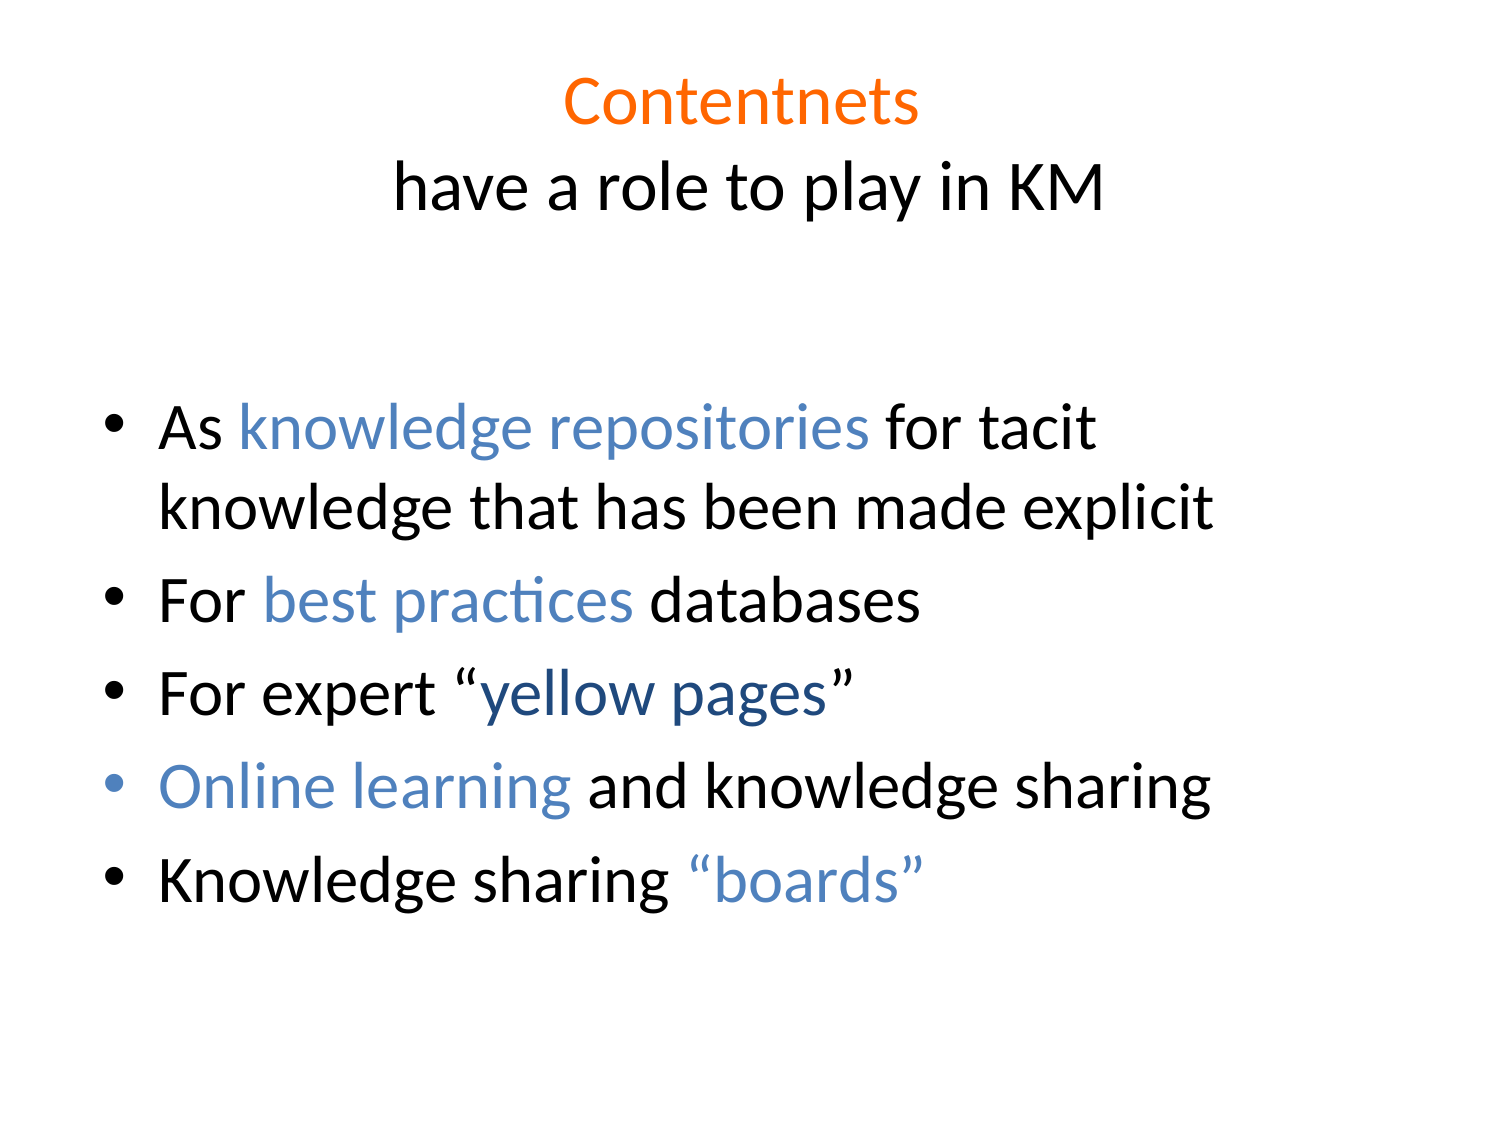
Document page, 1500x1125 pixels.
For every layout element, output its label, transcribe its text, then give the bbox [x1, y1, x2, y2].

title Contentnets have a role to play in KM [75, 45, 1425, 233]
list As knowledge repositories for tacit knowledge that has been made explicit For best practices databases For expert “yellow pages” Online learning and knowledge sharing Knowledge sharing “boards” [87, 375, 1363, 1050]
